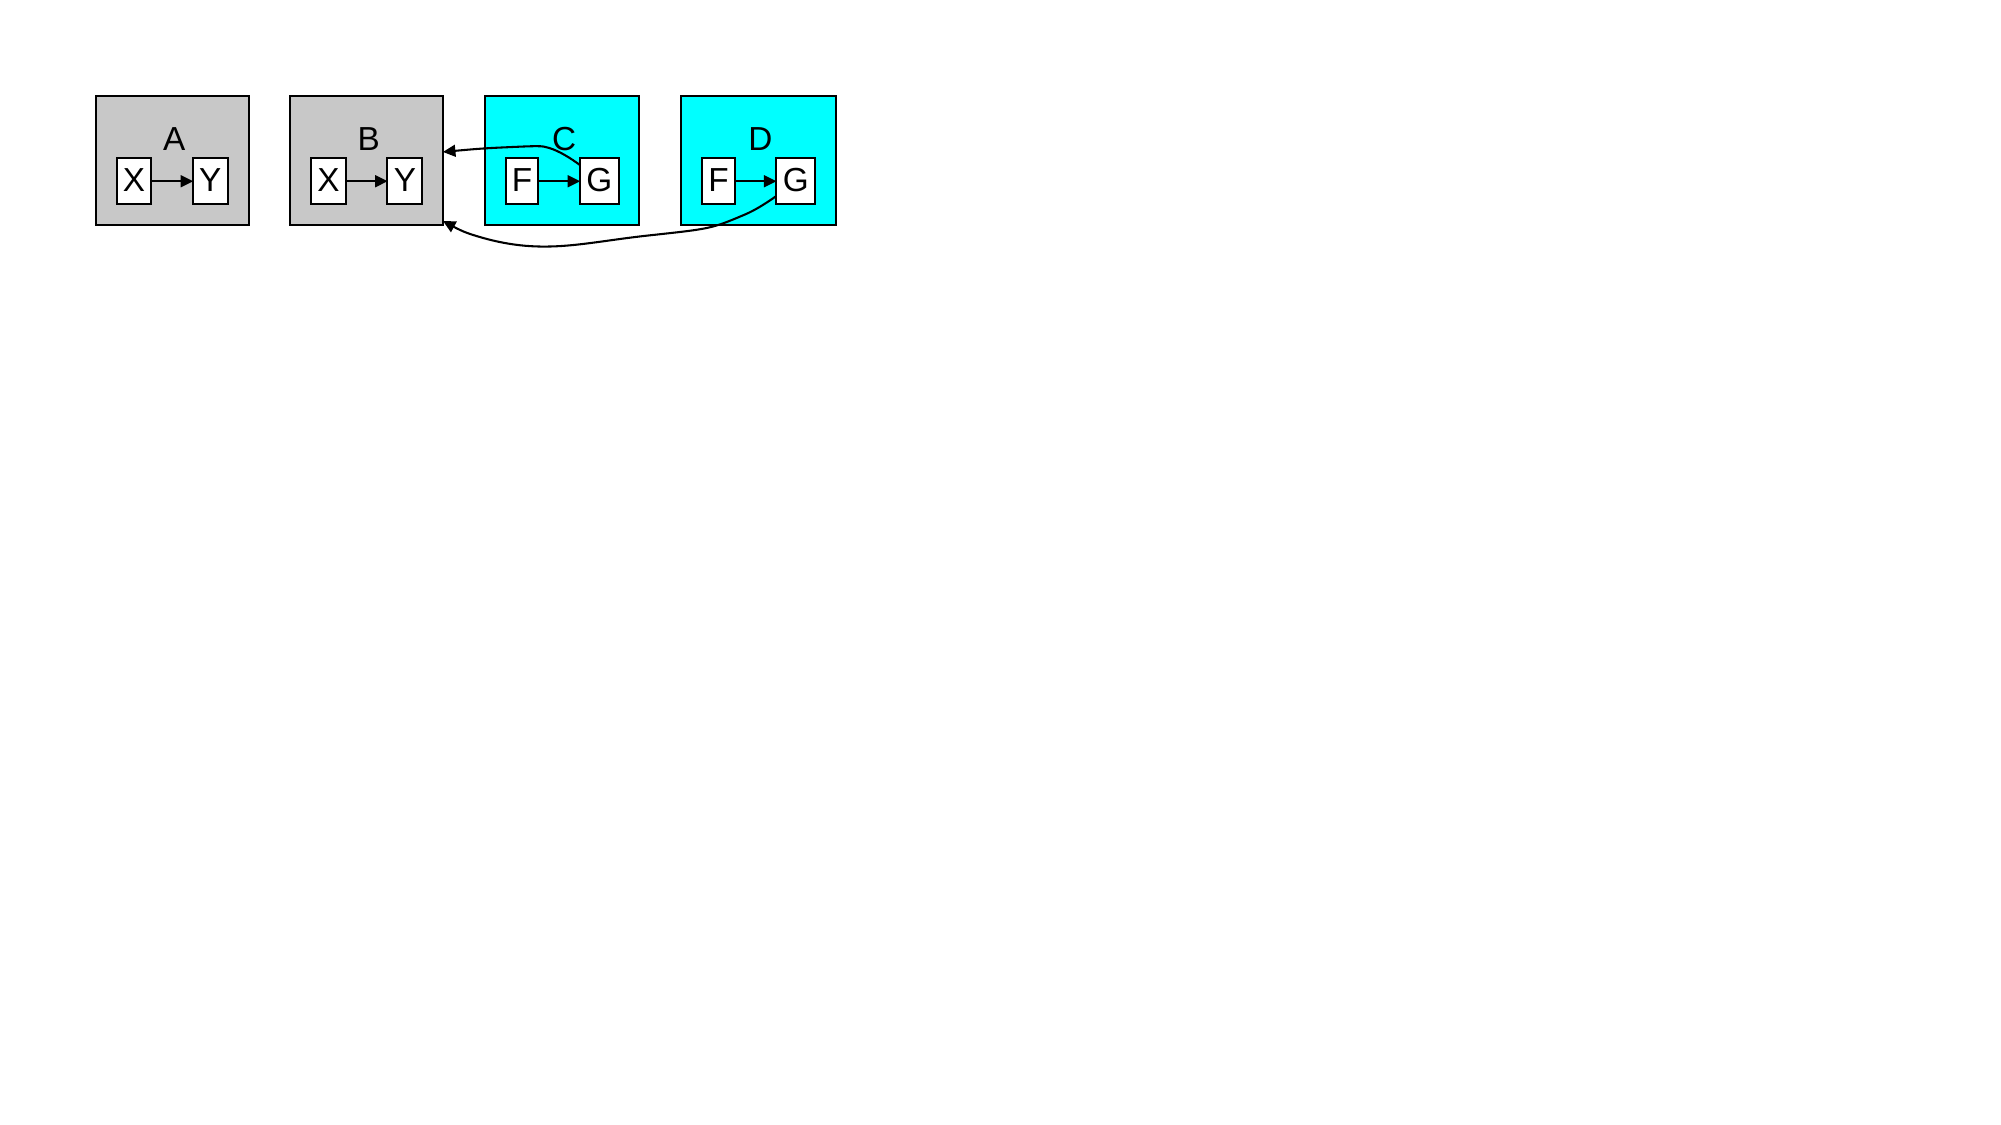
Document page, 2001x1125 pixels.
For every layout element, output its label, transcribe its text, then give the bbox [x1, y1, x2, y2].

text_box Y [387, 158, 423, 205]
text_box X [311, 158, 346, 205]
text_box B [355, 118, 382, 157]
text_box G [776, 158, 815, 205]
text_box [680, 95, 836, 225]
text_box [290, 95, 444, 225]
text_box [443, 195, 777, 248]
text_box [95, 95, 249, 225]
text_box [74, 74, 859, 248]
text_box X [116, 158, 152, 205]
text_box F [505, 159, 539, 205]
text_box [484, 95, 640, 217]
text_box G [580, 158, 619, 205]
text_box A [161, 118, 188, 157]
text_box F [701, 158, 735, 201]
text_box Y [192, 158, 228, 205]
text_box C [549, 118, 579, 157]
text_box [443, 144, 581, 166]
text_box D [746, 118, 775, 157]
